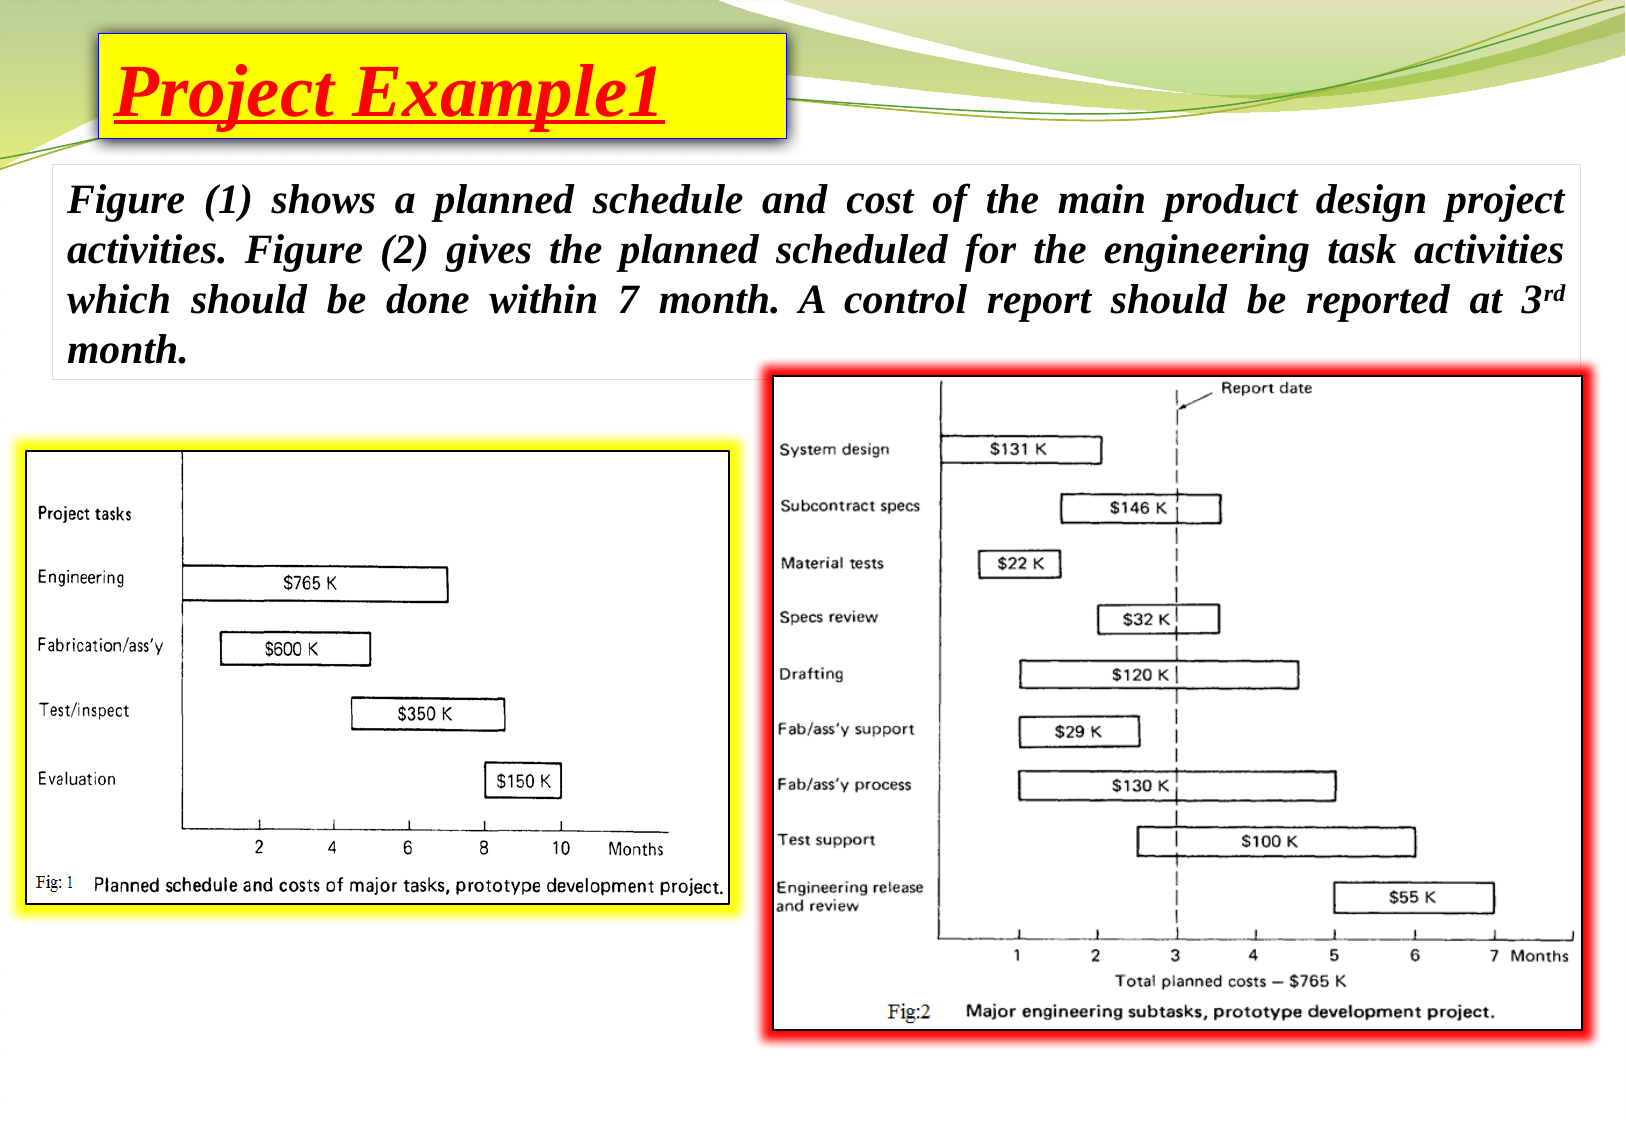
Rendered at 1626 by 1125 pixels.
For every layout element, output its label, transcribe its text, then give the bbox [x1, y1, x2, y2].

table_cell [755, 359, 1581, 380]
picture [773, 377, 1581, 1029]
picture [27, 452, 728, 903]
text_box Project Example1 [98, 33, 787, 139]
text_box Figure (1) shows a planned schedule and cost of the main product design project activities. Figure (2) gives the planned scheduled for the engineering task activities which should be done within 7 month. A control report should be reported at 3rd month. [52, 164, 1581, 380]
